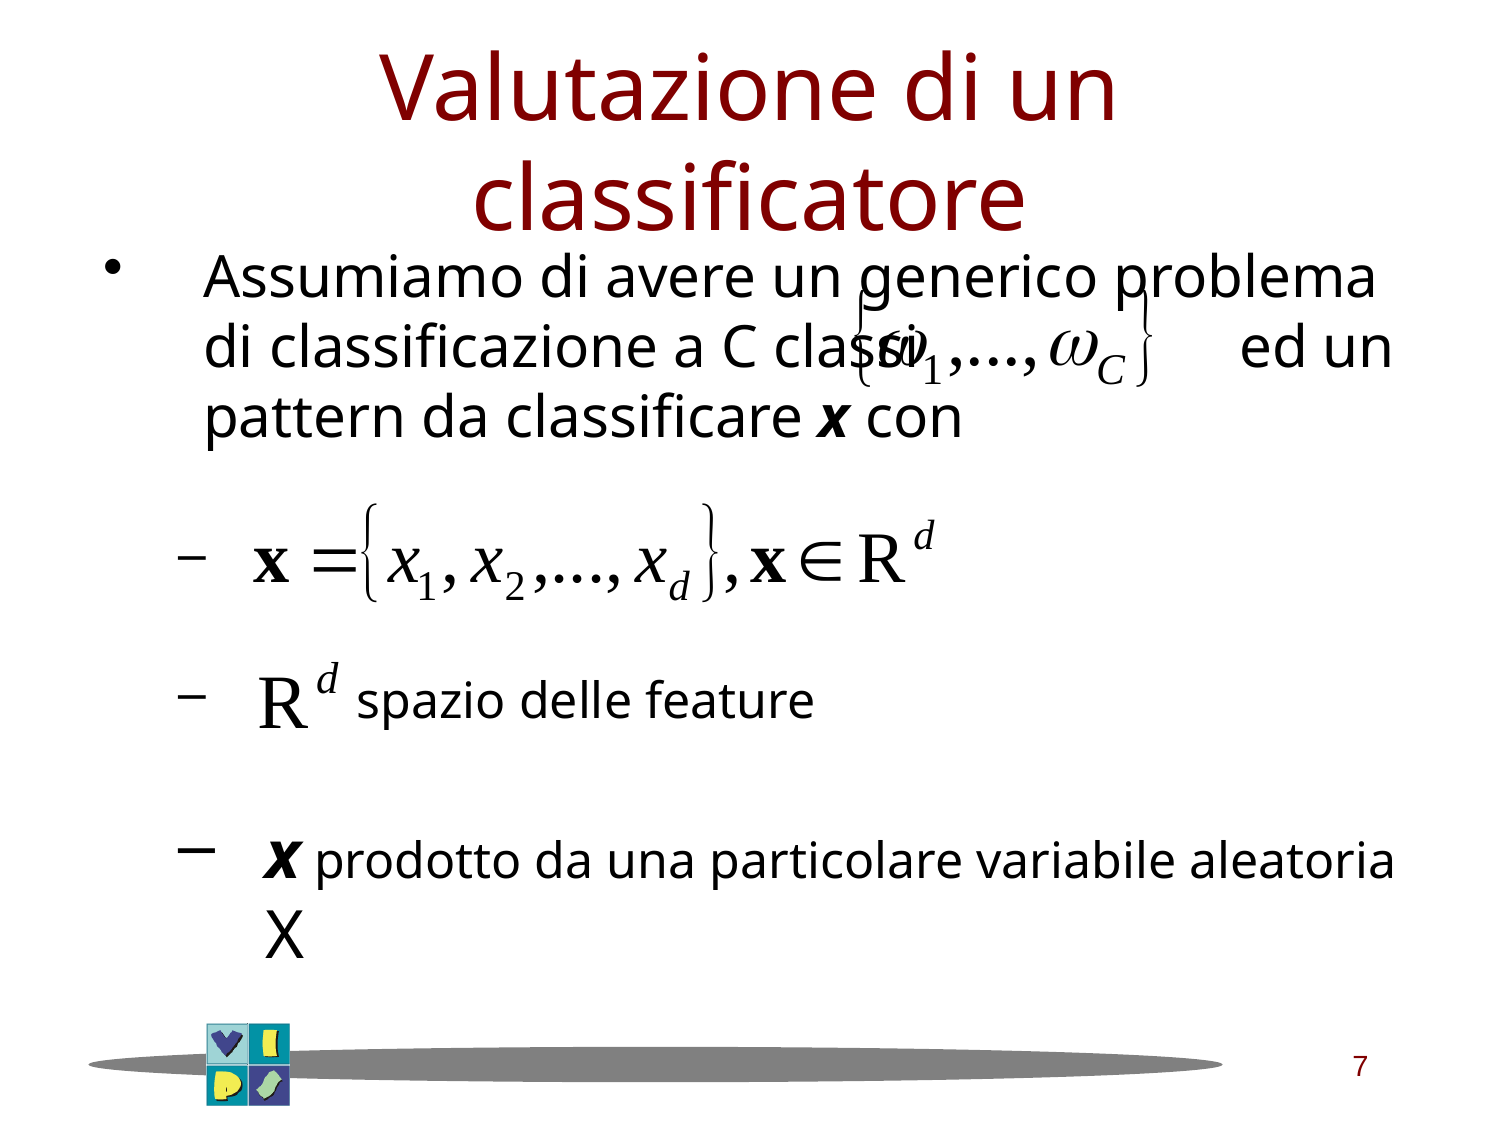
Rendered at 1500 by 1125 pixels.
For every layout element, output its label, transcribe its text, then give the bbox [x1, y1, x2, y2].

slide_number 7 [1033, 1039, 1384, 1118]
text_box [241, 503, 950, 619]
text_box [245, 644, 361, 742]
picture [206, 1035, 290, 1106]
title Valutazione di un classificatore [75, 45, 1425, 233]
text_box Assumiamo di avere un generico problema di classificazione a C classi ed un pattern da classificare x con spazio delle feature x prodotto da una particolare variabile aleatoria X [88, 231, 1459, 1035]
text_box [844, 290, 1173, 404]
